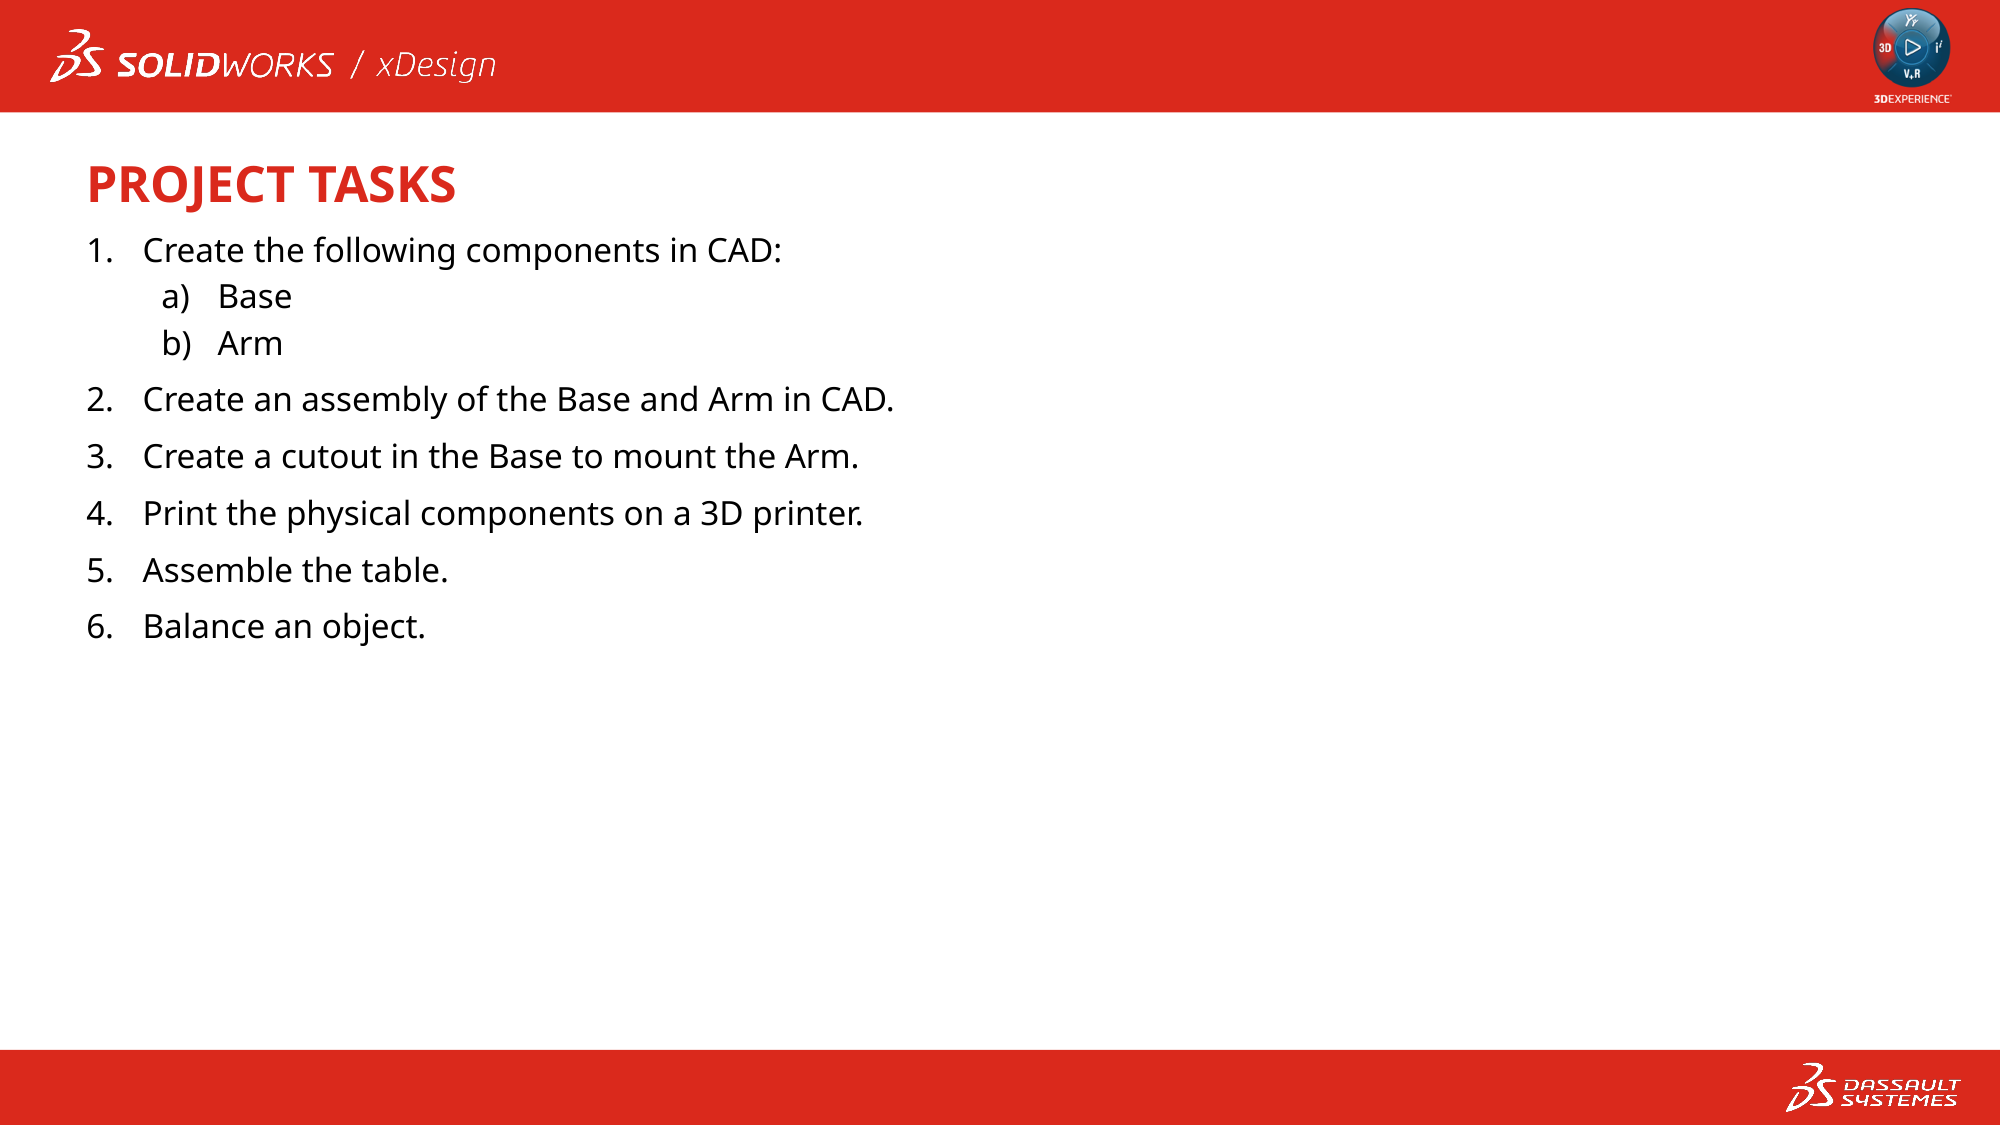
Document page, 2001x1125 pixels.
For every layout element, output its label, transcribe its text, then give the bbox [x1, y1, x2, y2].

picture [50, 29, 495, 83]
picture [1870, 6, 1953, 106]
list PROJECT TASKS Create the following components in CAD: Base Arm Create an assembly of the Base and Arm in CAD. Create a cutout in the Base to mount the Arm. Print the physical components on a 3D printer. Assemble the table. Balance an object. [71, 151, 1812, 1020]
picture [1782, 1058, 1964, 1116]
